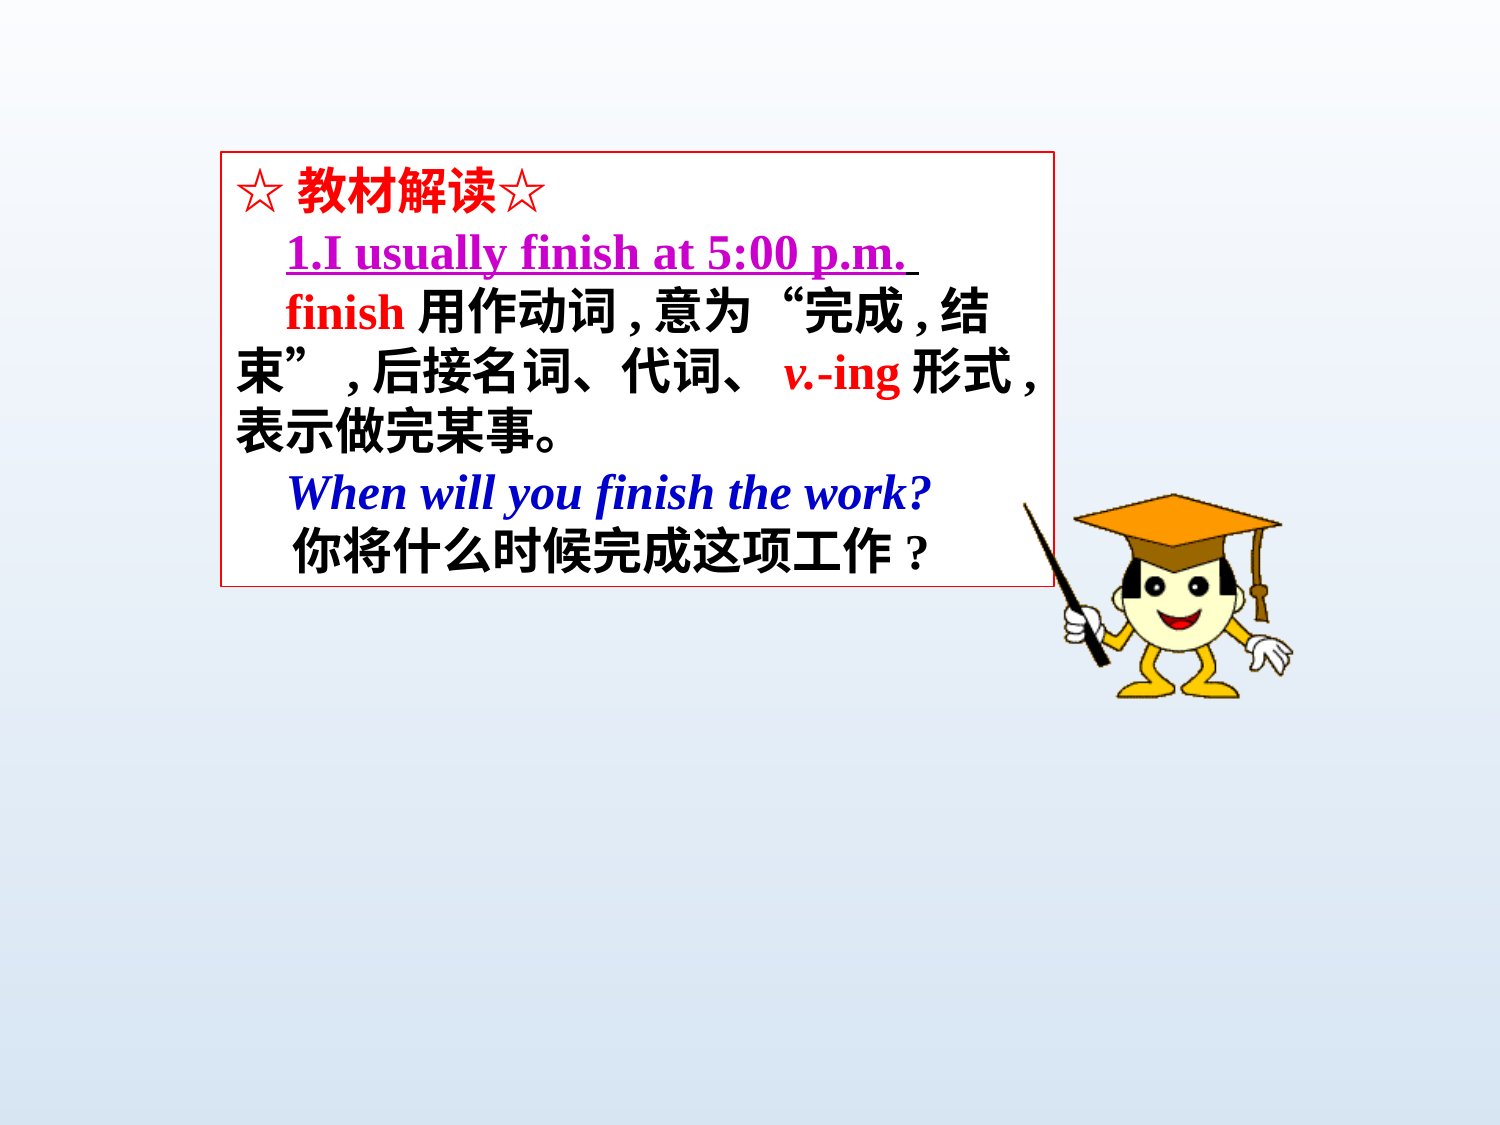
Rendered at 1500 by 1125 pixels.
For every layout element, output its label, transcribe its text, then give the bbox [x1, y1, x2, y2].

picture [1003, 477, 1317, 713]
text_box ☆教材解读☆ 1.I usually finish at 5:00 p.m. finish用作动词,意为“完成,结束”,后接名词、代词、v.-ing形式, 表示做完某事。 When will you finish the work? 你将什么时候完成这项工作? [220, 151, 1055, 587]
